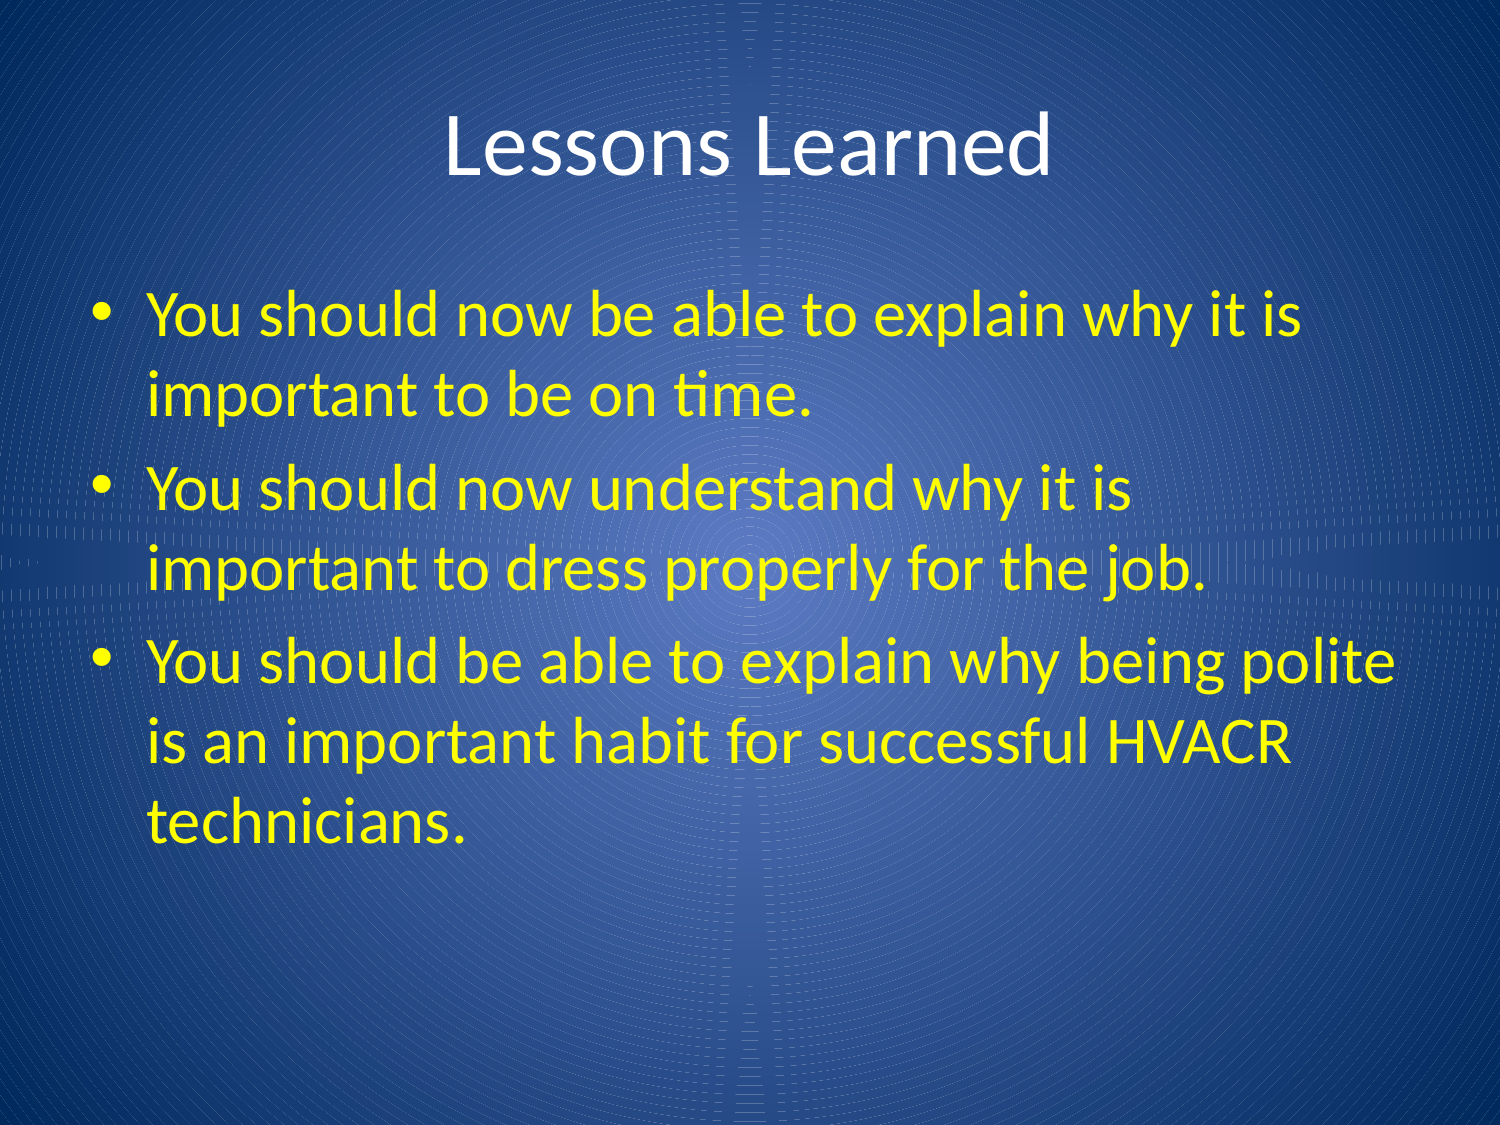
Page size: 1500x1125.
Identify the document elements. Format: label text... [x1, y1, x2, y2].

list You should now be able to explain why it is important to be on time. You should now understand why it is important to dress properly for the job. You should be able to explain why being polite is an important habit for successful HVACR technicians. [75, 262, 1425, 1005]
title Lessons Learned [75, 45, 1425, 233]
